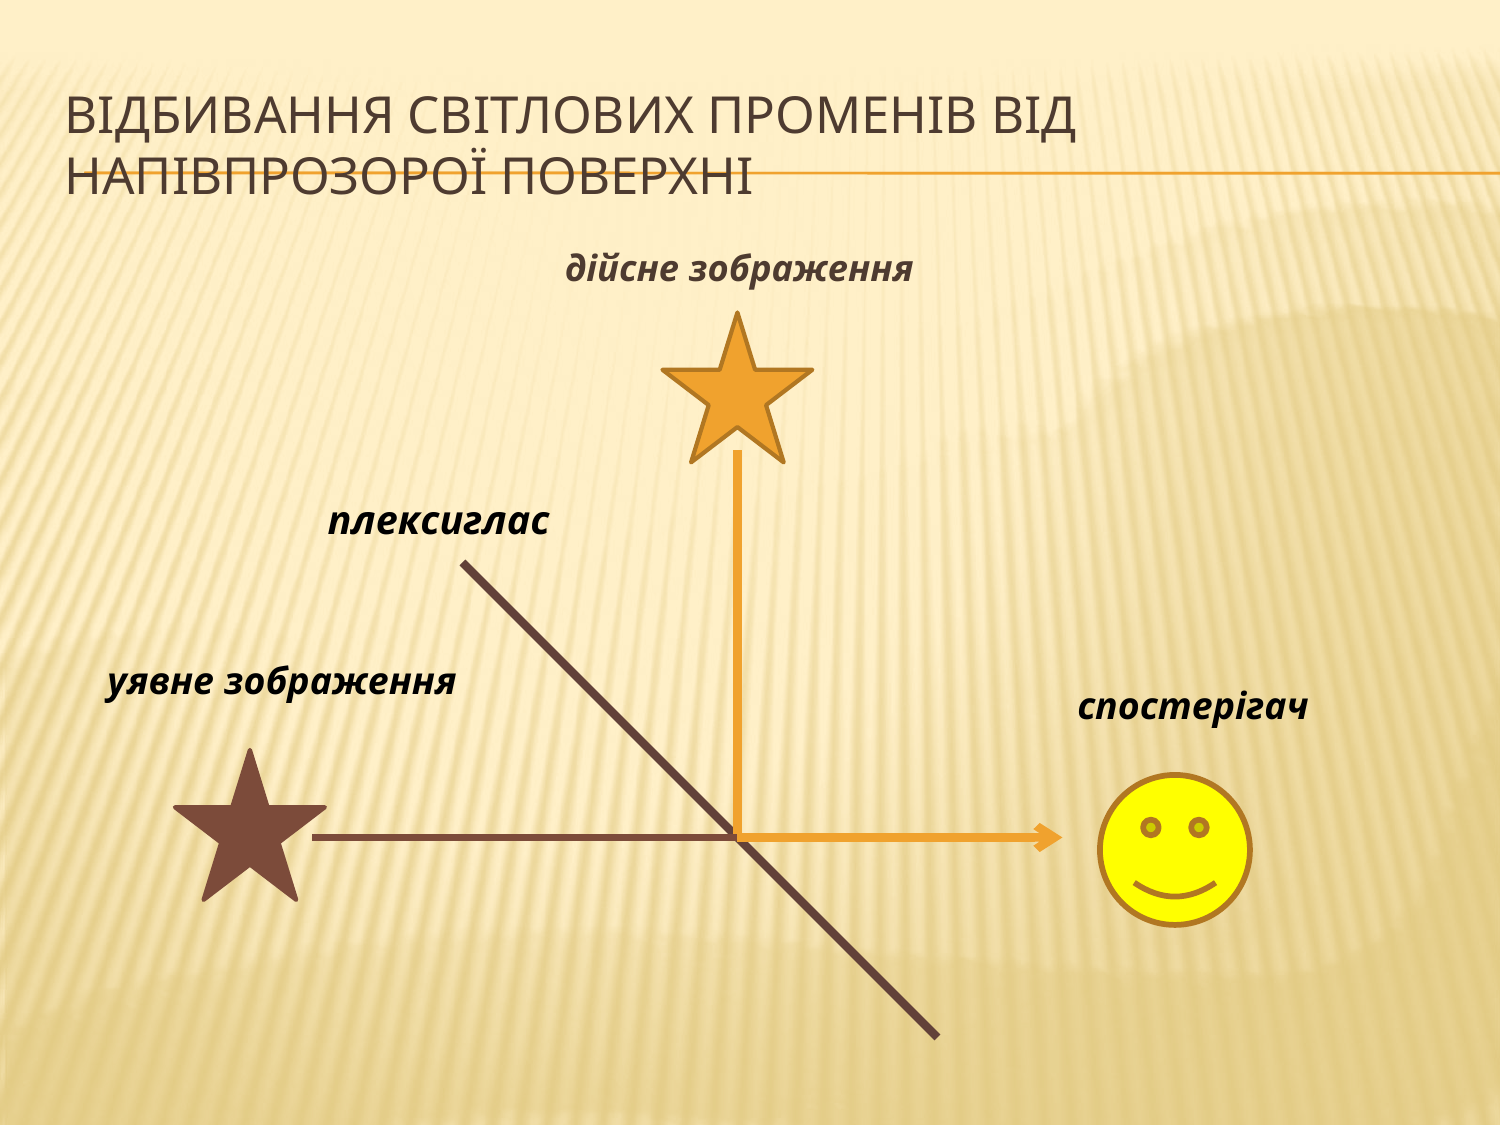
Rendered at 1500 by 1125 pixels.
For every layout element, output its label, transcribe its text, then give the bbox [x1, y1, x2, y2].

list дійсне зображення [549, 237, 938, 300]
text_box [744, 562, 938, 837]
text_box спостерігач [1062, 674, 1347, 735]
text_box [462, 562, 729, 837]
title Відбивання світлових променів від напівпрозорої поверхні [50, 75, 1475, 213]
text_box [462, 853, 938, 1038]
text_box уявне зображення [92, 649, 452, 710]
text_box [172, 747, 327, 902]
text_box плексиглас [312, 487, 588, 550]
text_box [660, 310, 815, 465]
text_box [1097, 772, 1253, 928]
